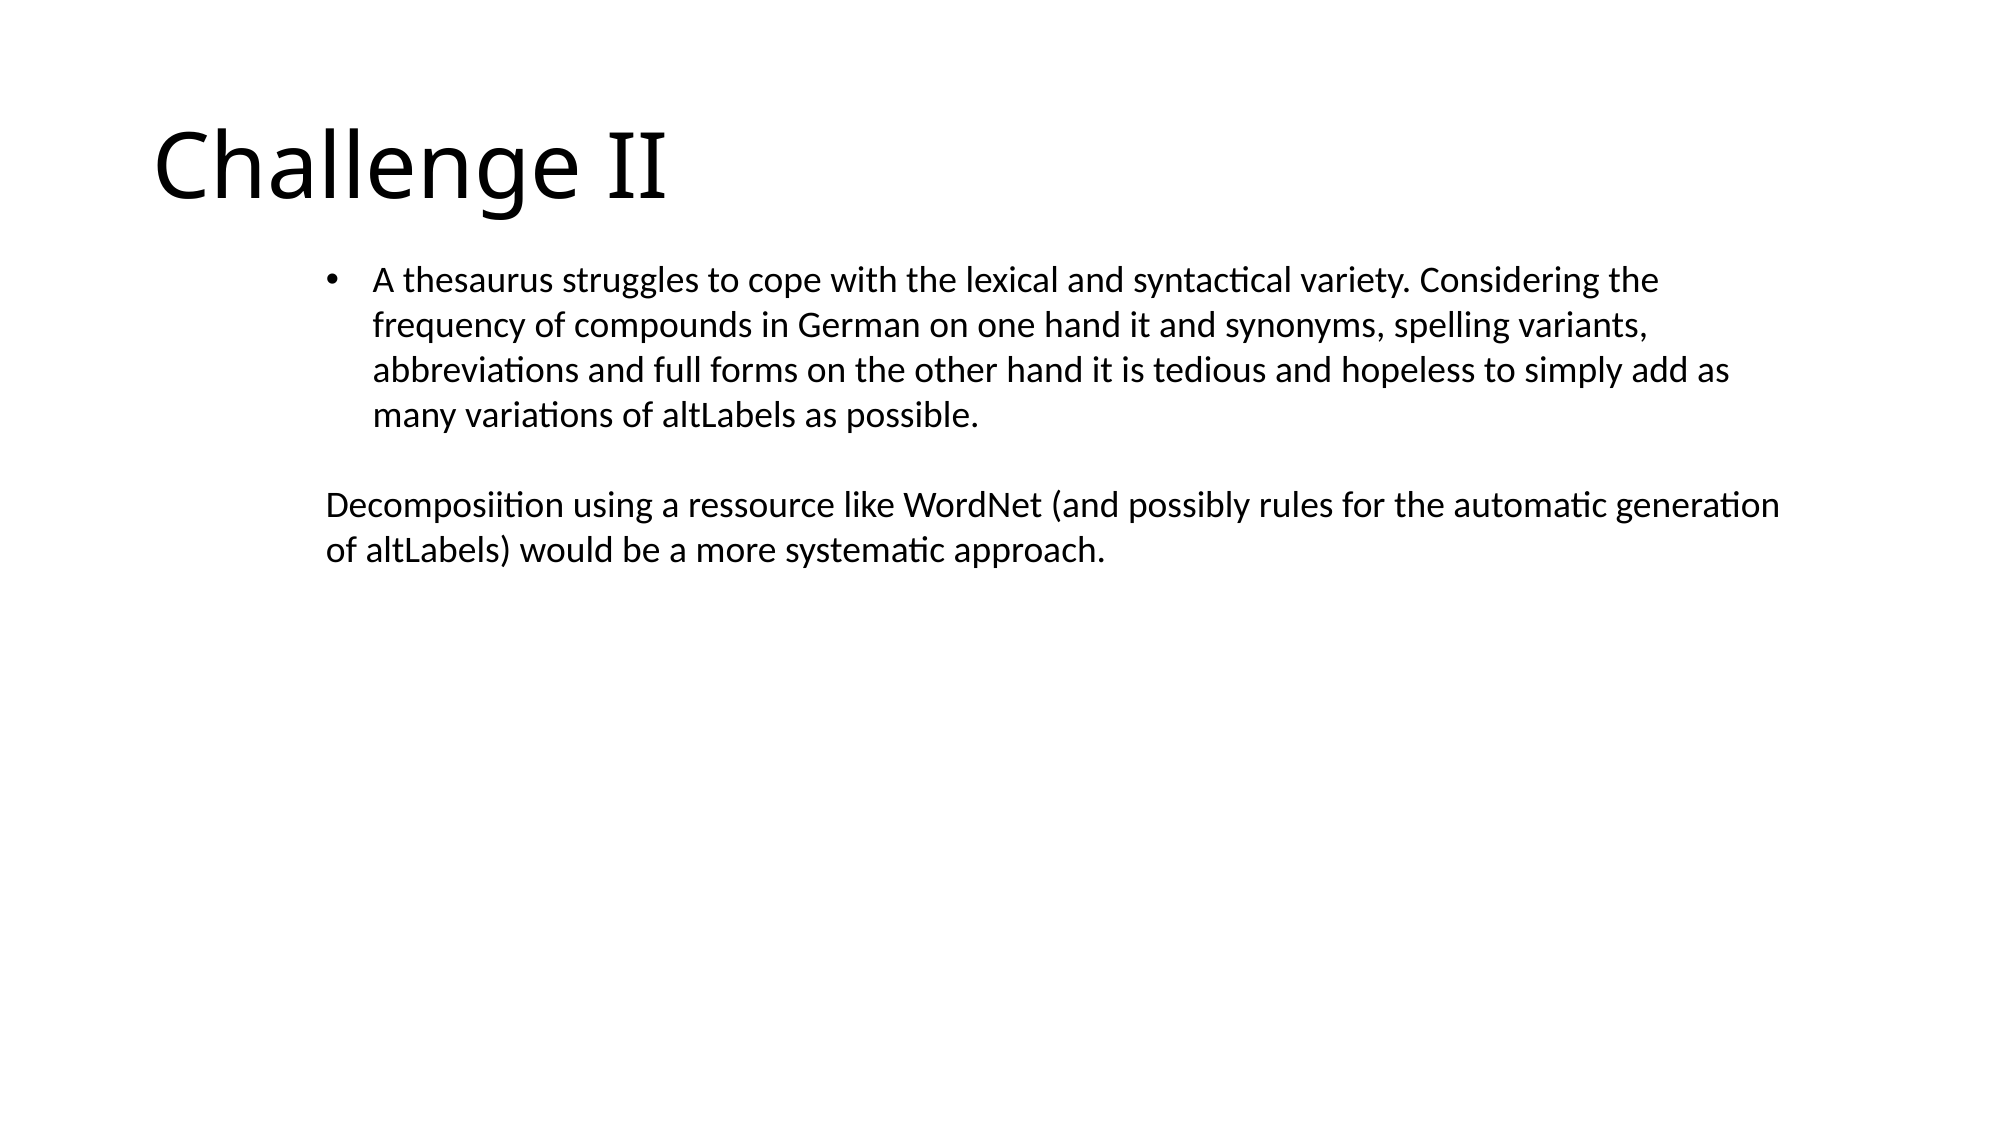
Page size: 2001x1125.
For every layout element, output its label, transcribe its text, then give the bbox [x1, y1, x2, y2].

title Challenge II [137, 59, 1863, 278]
text_box A thesaurus struggles to cope with the lexical and syntactical variety. Considering the frequency of compounds in German on one hand it and synonyms, spelling variants, abbreviations and full forms on the other hand it is tedious and hopeless to simply add as many variations of altLabels as possible. Decomposiition using a ressource like WordNet (and possibly rules for the automatic generation of altLabels) would be a more systematic approach. [311, 248, 1815, 578]
